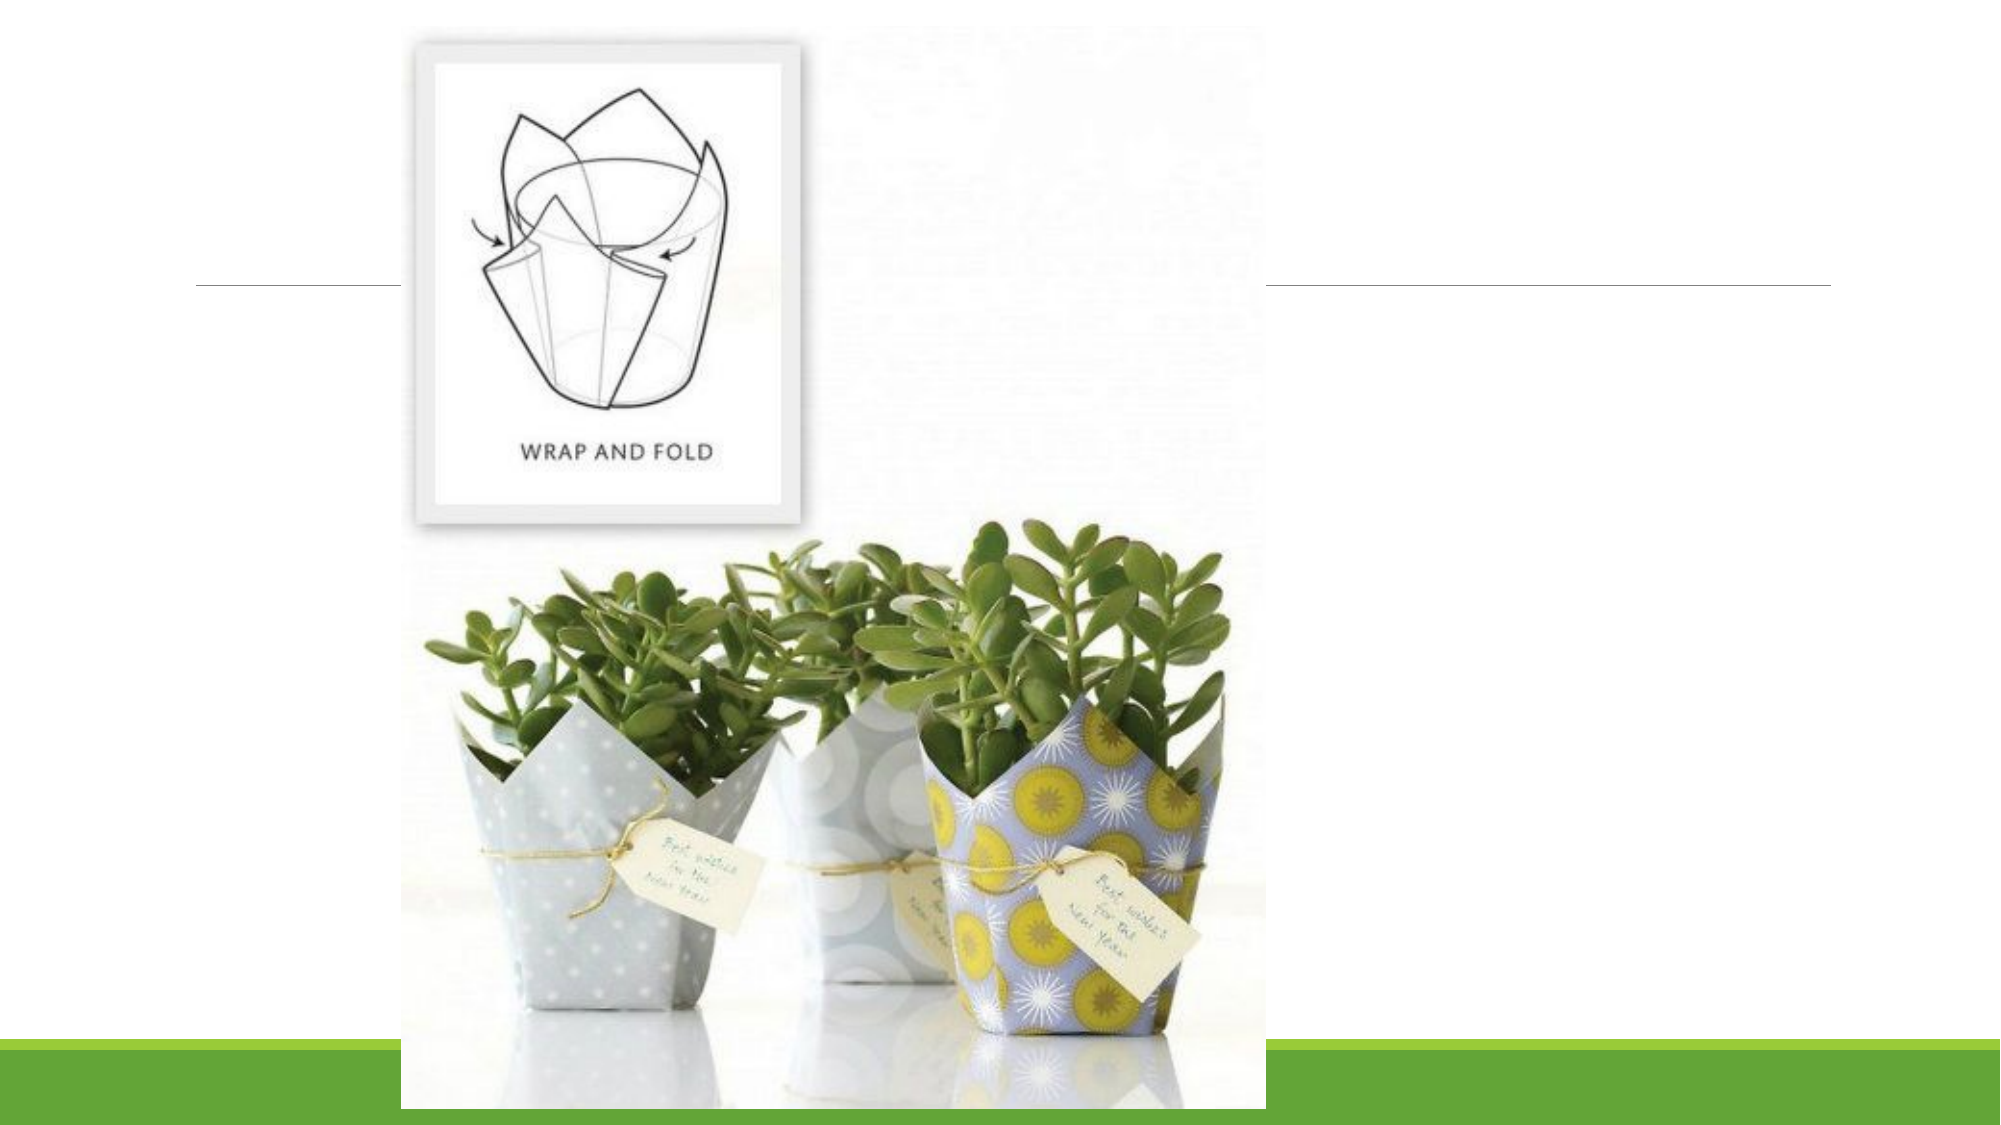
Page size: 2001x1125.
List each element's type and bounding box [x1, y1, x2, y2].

list [400, 26, 1266, 1109]
